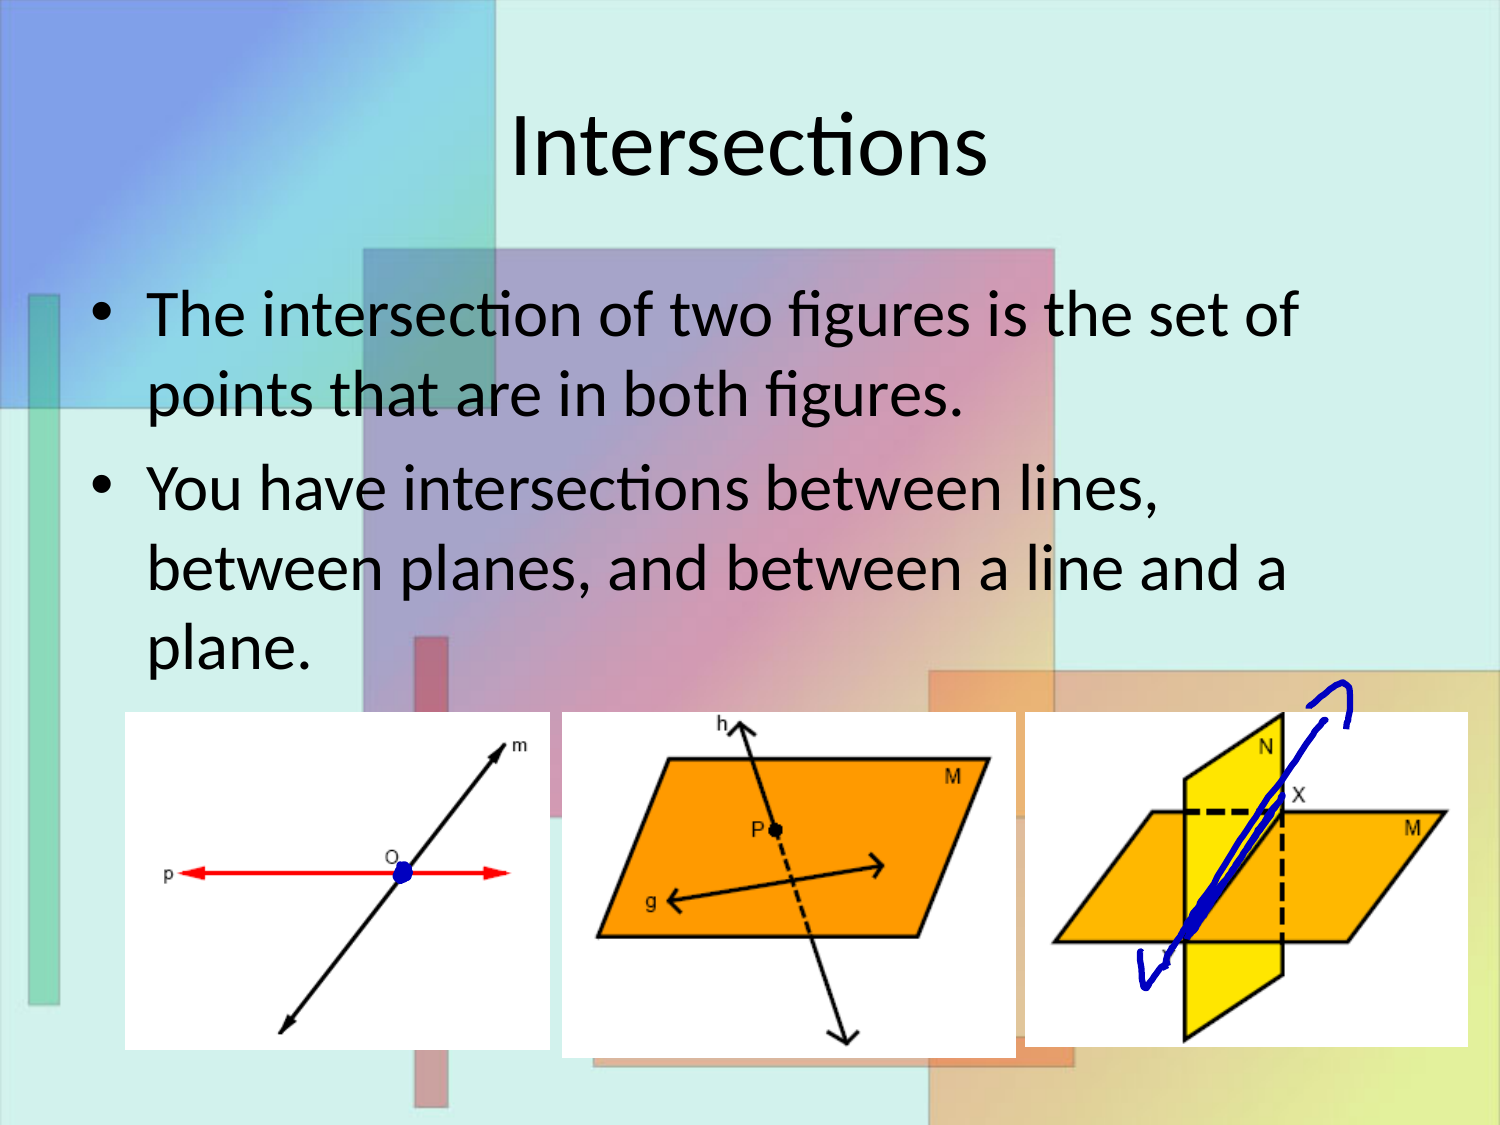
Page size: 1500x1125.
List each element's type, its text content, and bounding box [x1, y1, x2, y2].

text_box [1307, 681, 1351, 710]
title Intersections [75, 45, 1425, 233]
list The intersection of two figures is the set of points that are in both figures. You have intersections between lines, between planes, and between a line and a plane. [75, 262, 1425, 1005]
picture [0, 0, 1500, 1125]
